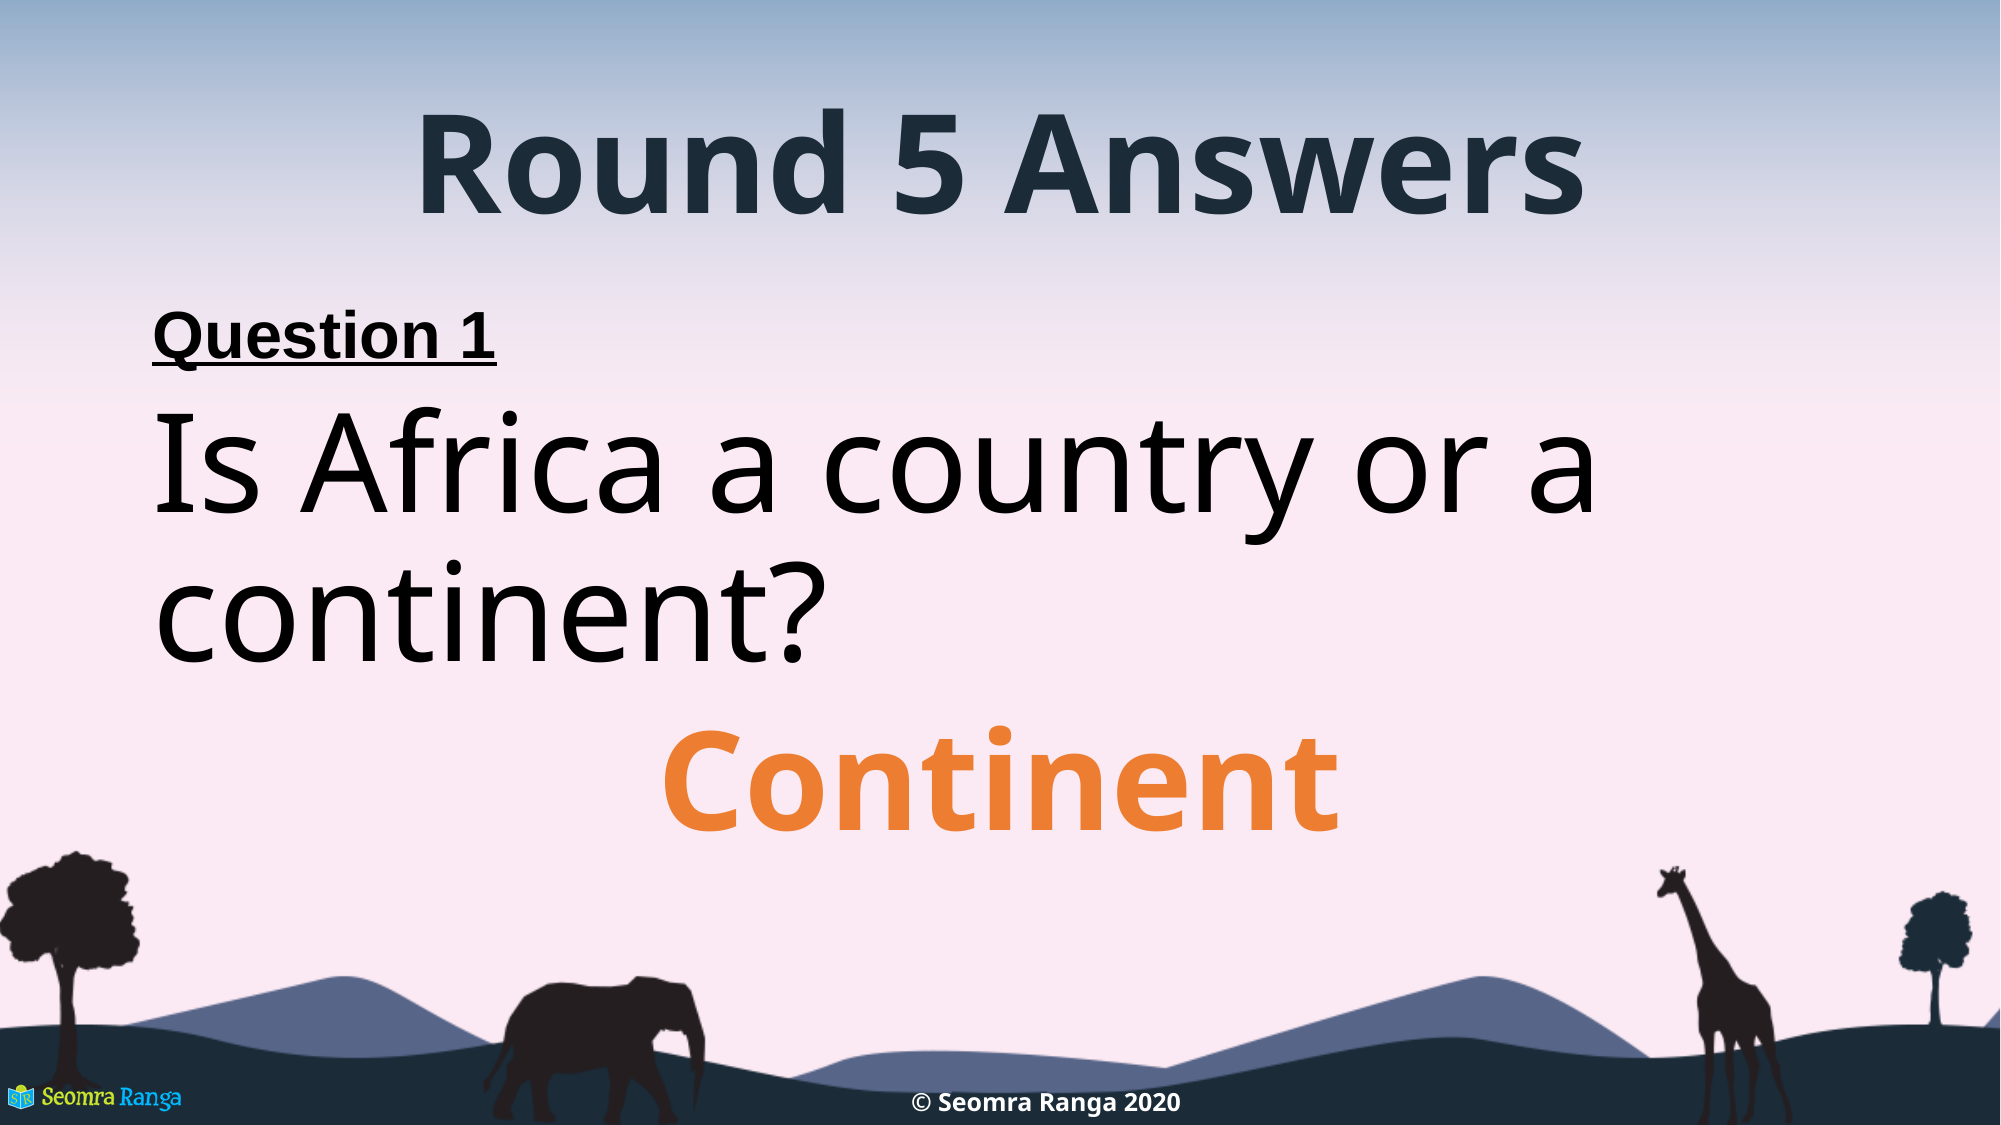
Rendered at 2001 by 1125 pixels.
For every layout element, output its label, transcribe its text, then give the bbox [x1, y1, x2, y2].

picture [0, 0, 2001, 1125]
list Question 1 Is Africa a country or a continent? Continent [137, 293, 1863, 1014]
text_box © Seomra Ranga 2020 www.seomraranga.com [762, 1079, 1330, 1125]
title Round 5 Answers [137, 59, 1863, 278]
